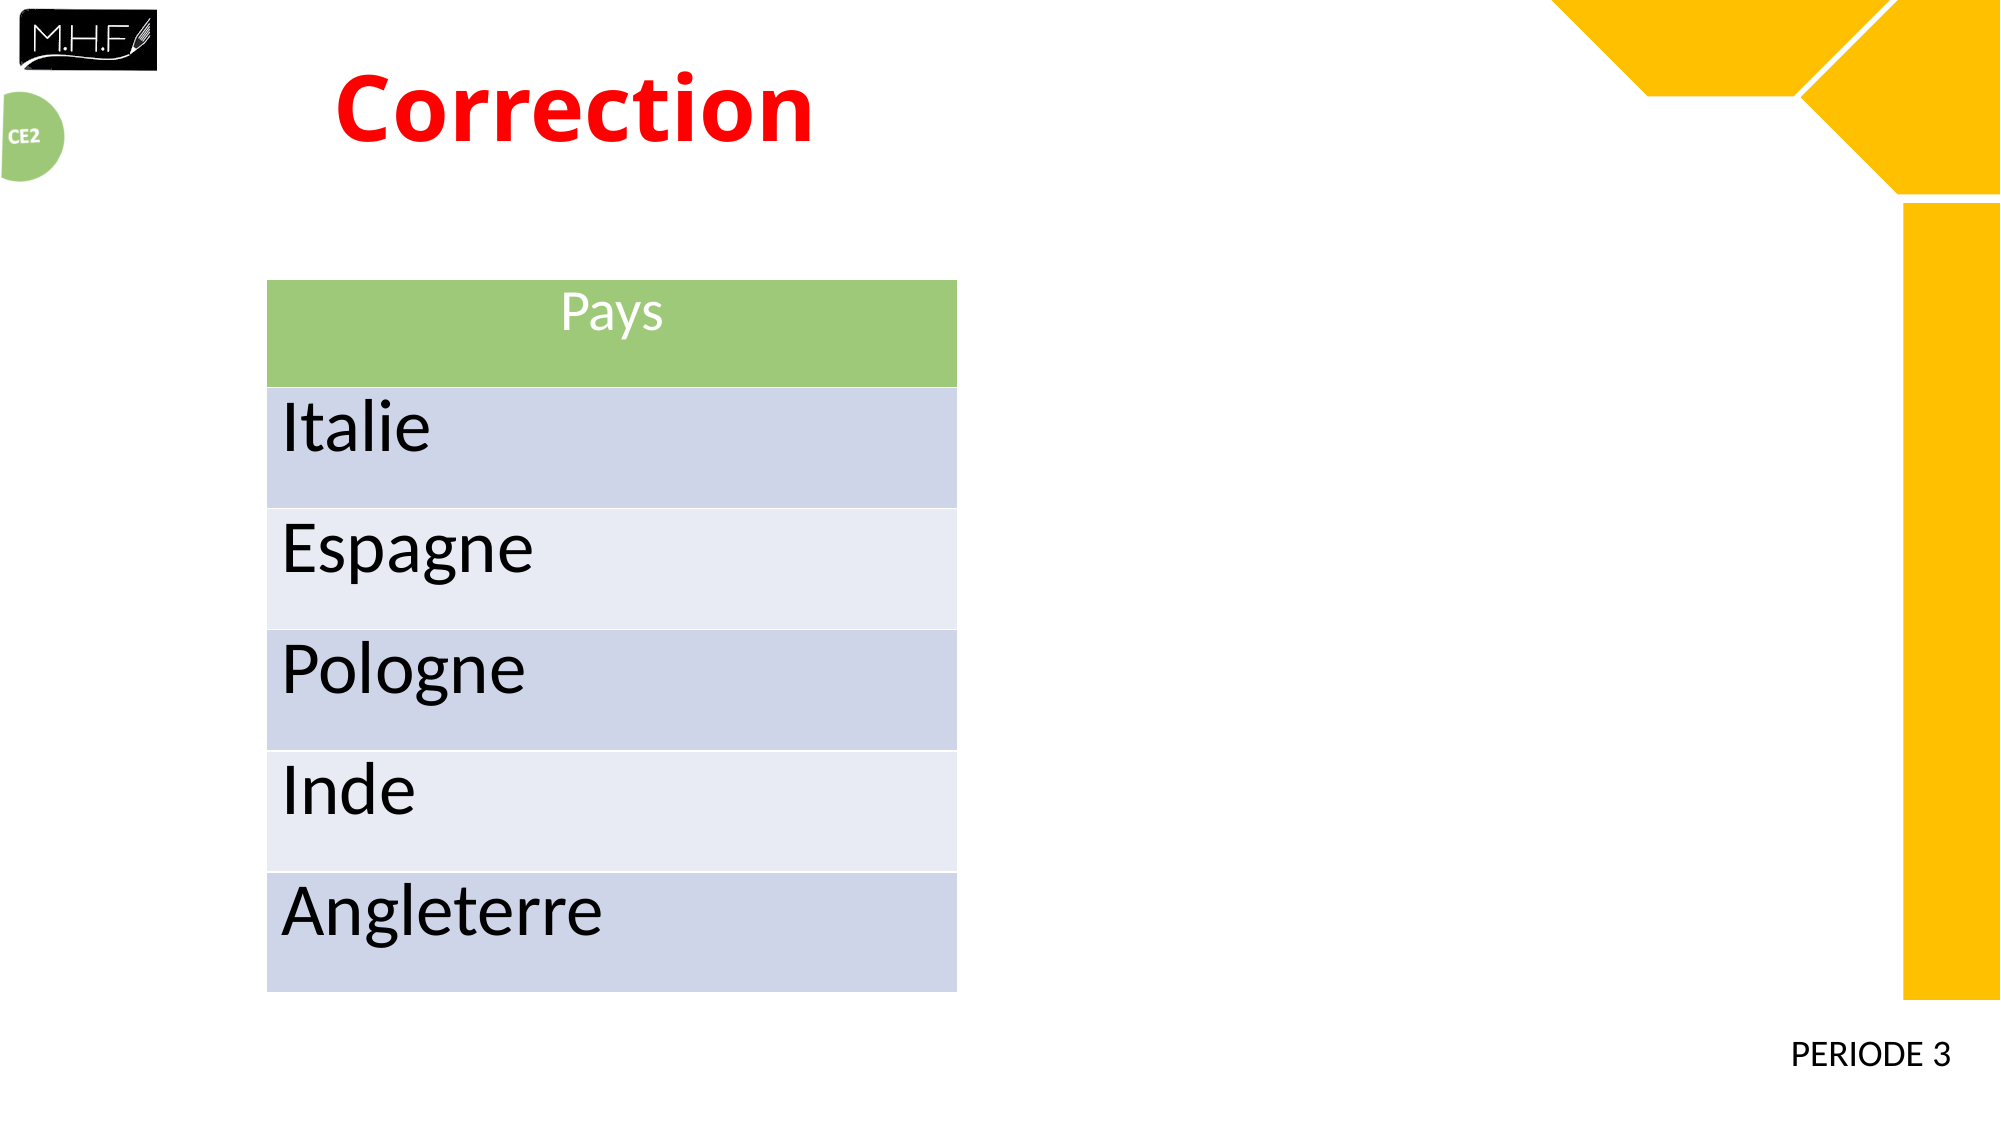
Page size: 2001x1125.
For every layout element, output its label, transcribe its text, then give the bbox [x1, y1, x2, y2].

picture [0, 71, 89, 220]
table_cell Italie [267, 388, 957, 508]
text_box [1549, 0, 1892, 98]
table_cell Pologne [267, 630, 957, 750]
picture [16, 7, 157, 74]
table_header Pays [267, 280, 957, 387]
title Correction [318, 3, 1865, 221]
text_box [1799, 0, 2000, 196]
table_cell Espagne [267, 509, 957, 629]
text_box [1902, 202, 2000, 1001]
text_box PERIODE 3 [1362, 1021, 1967, 1125]
table_cell Angleterre [267, 873, 957, 992]
table_cell Inde [267, 752, 957, 871]
